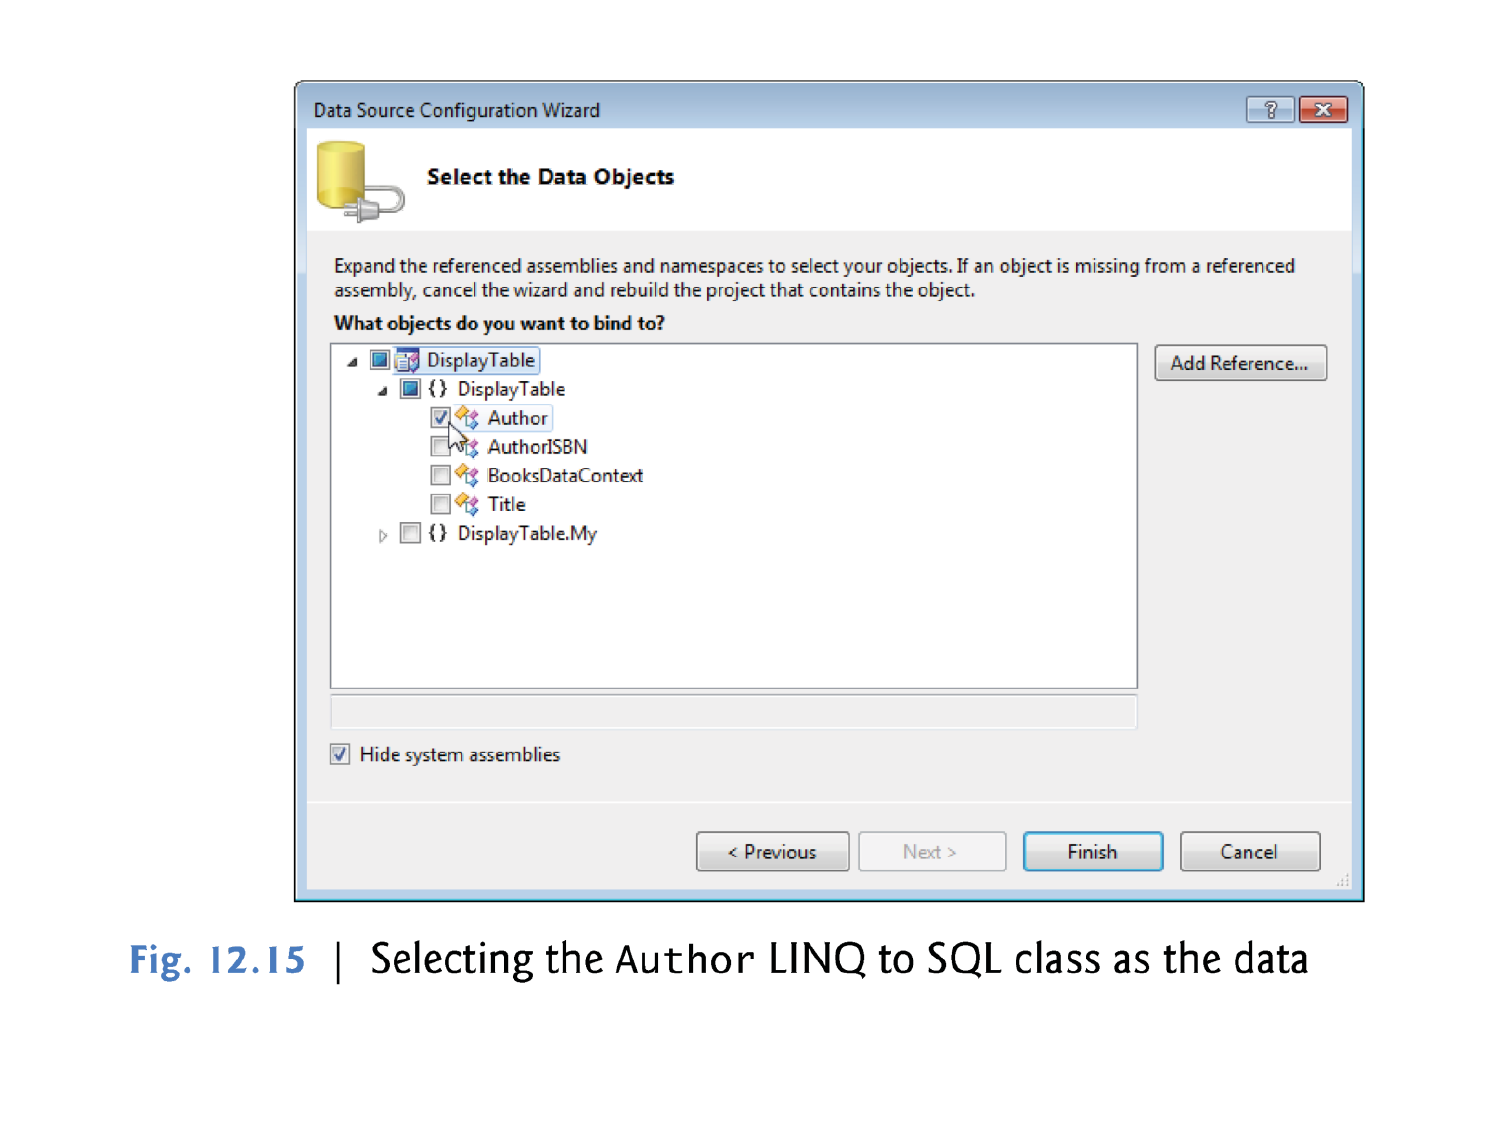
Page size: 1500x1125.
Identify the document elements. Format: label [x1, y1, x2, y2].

picture [111, 42, 1383, 992]
